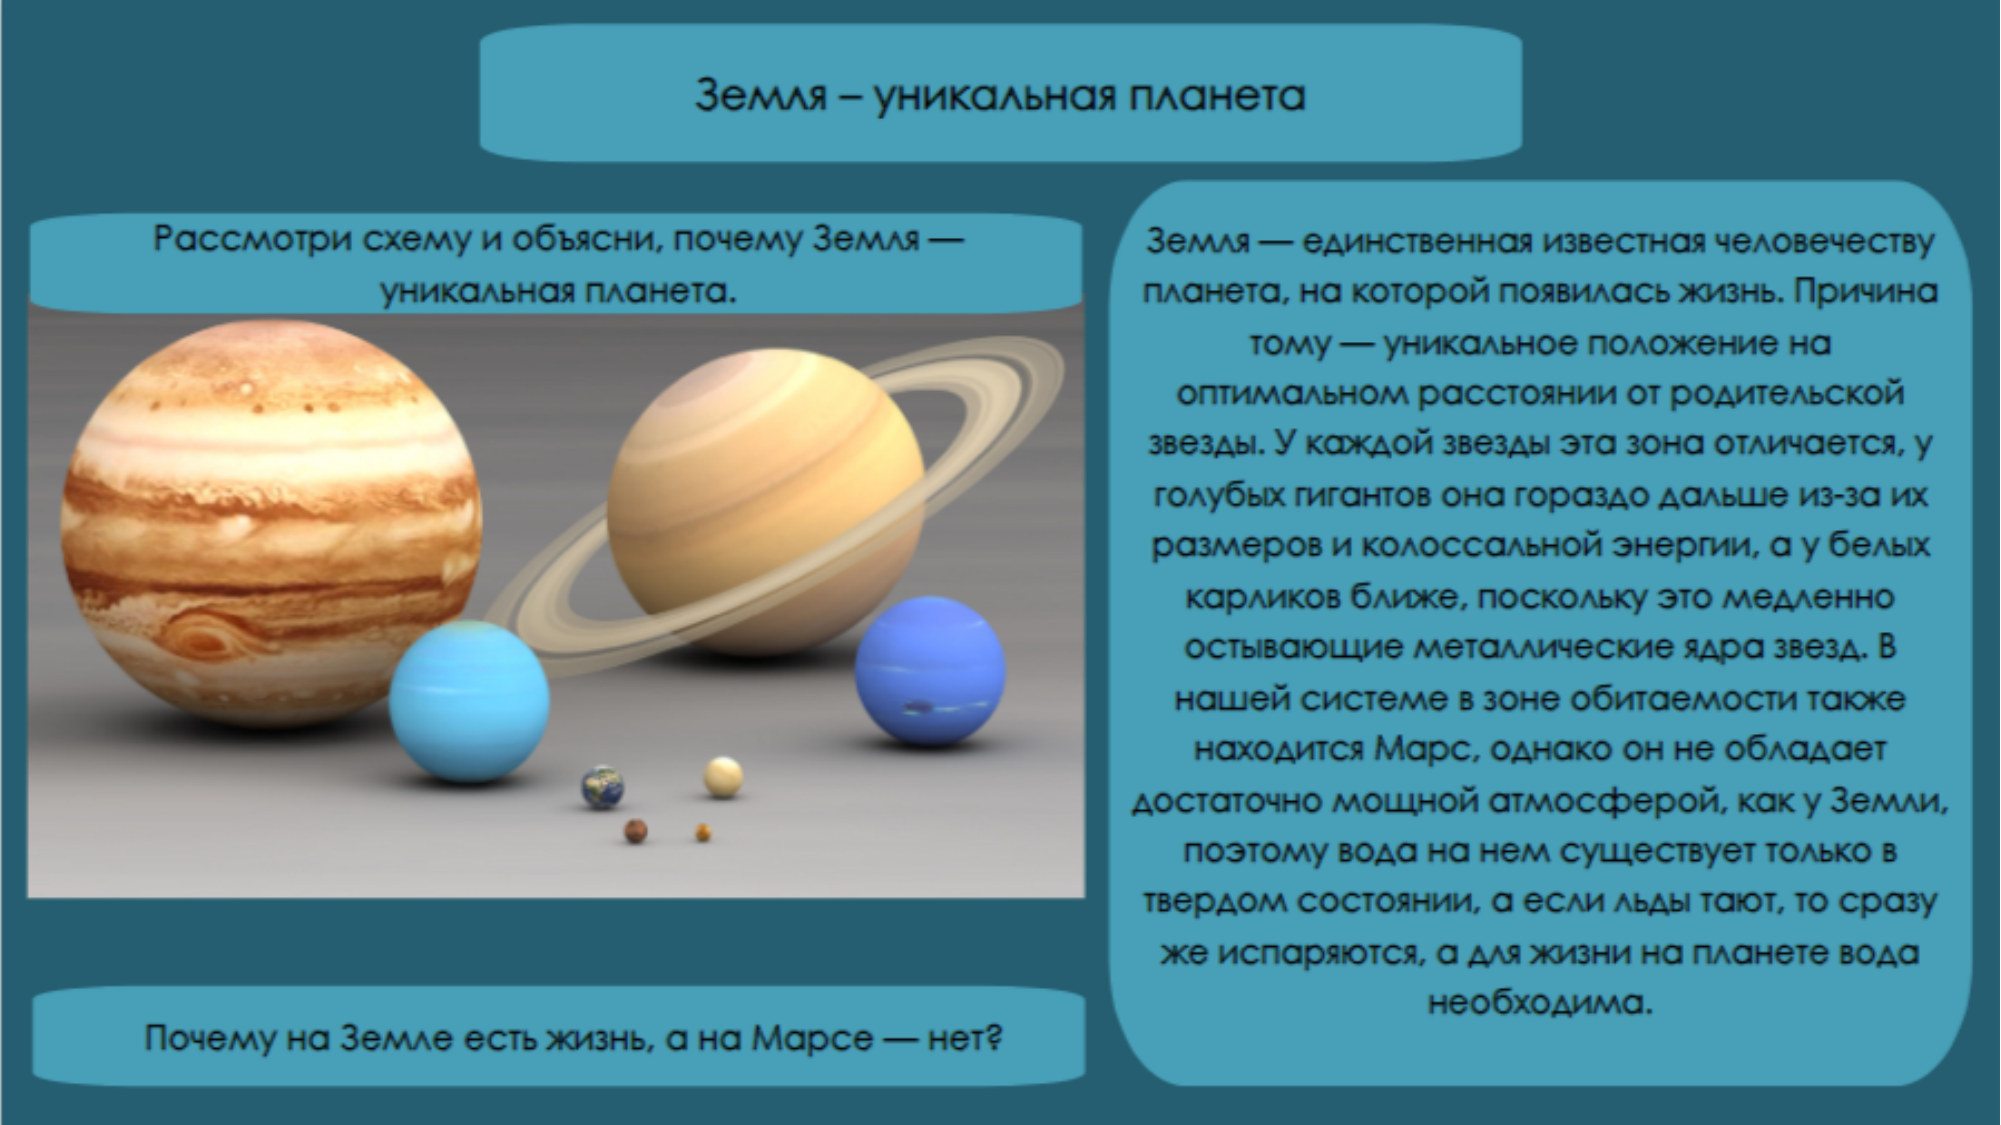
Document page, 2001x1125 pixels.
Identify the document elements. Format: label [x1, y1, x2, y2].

list [0, 0, 2000, 1125]
